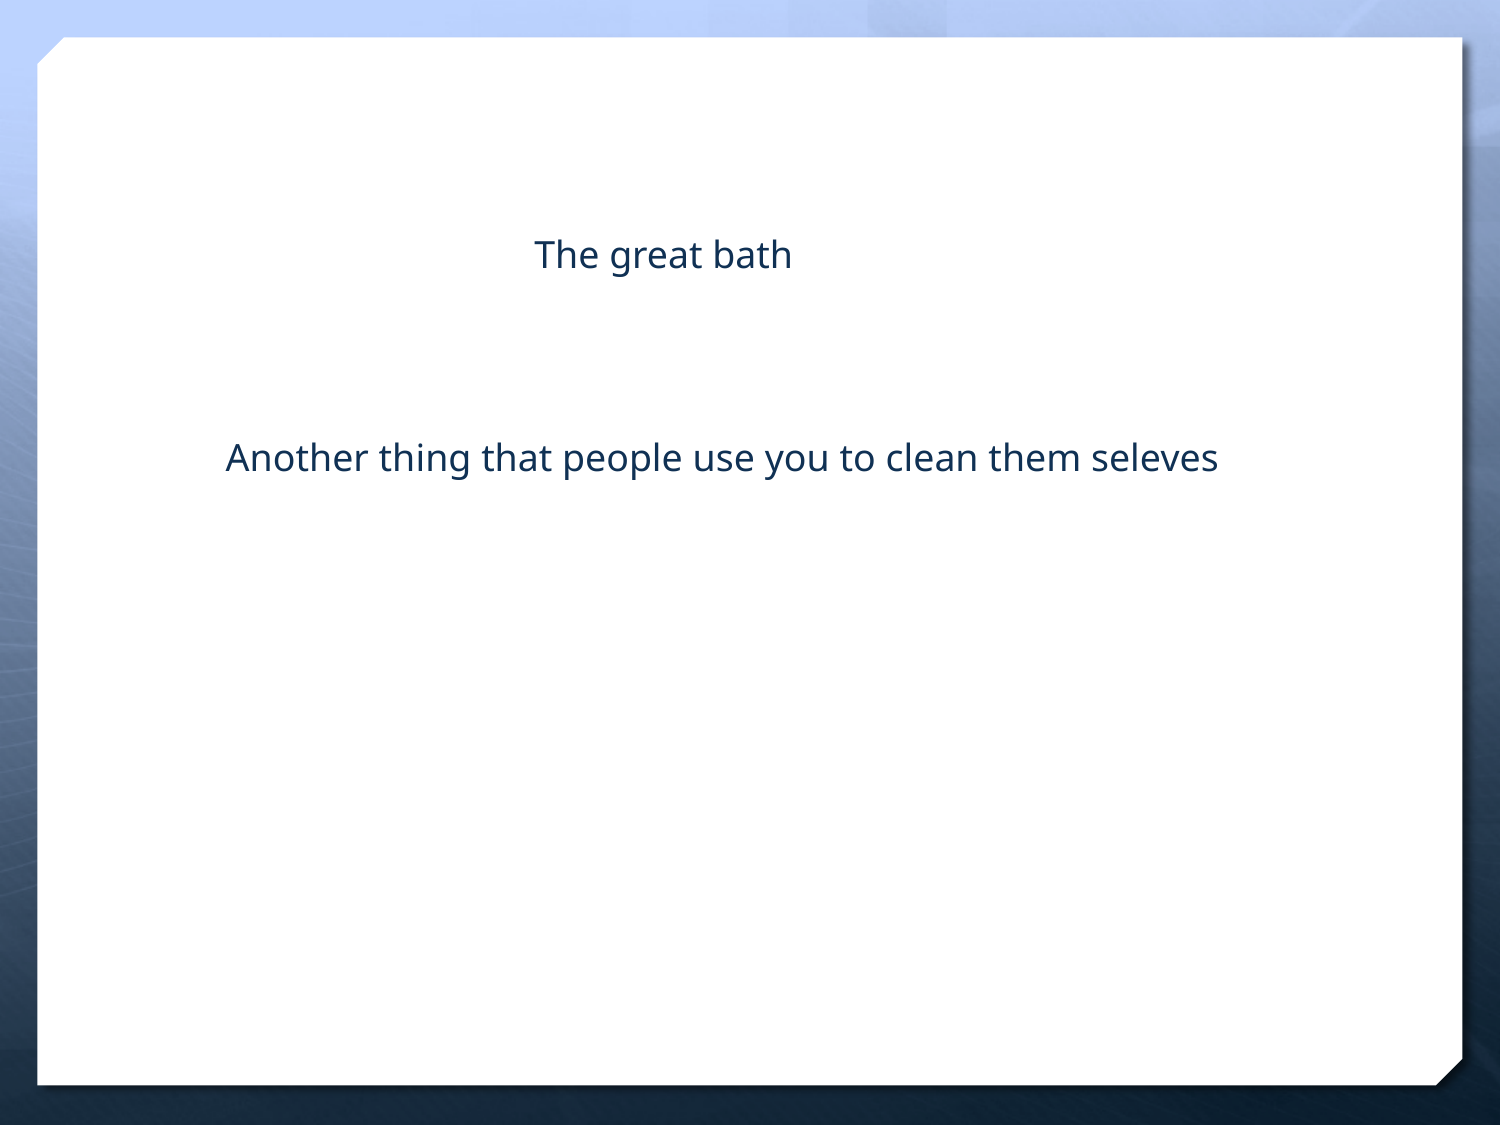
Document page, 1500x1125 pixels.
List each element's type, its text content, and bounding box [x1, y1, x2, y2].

text_box The great bath [519, 224, 809, 284]
text_box Another thing that people use you to clean them seleves [210, 426, 1245, 486]
